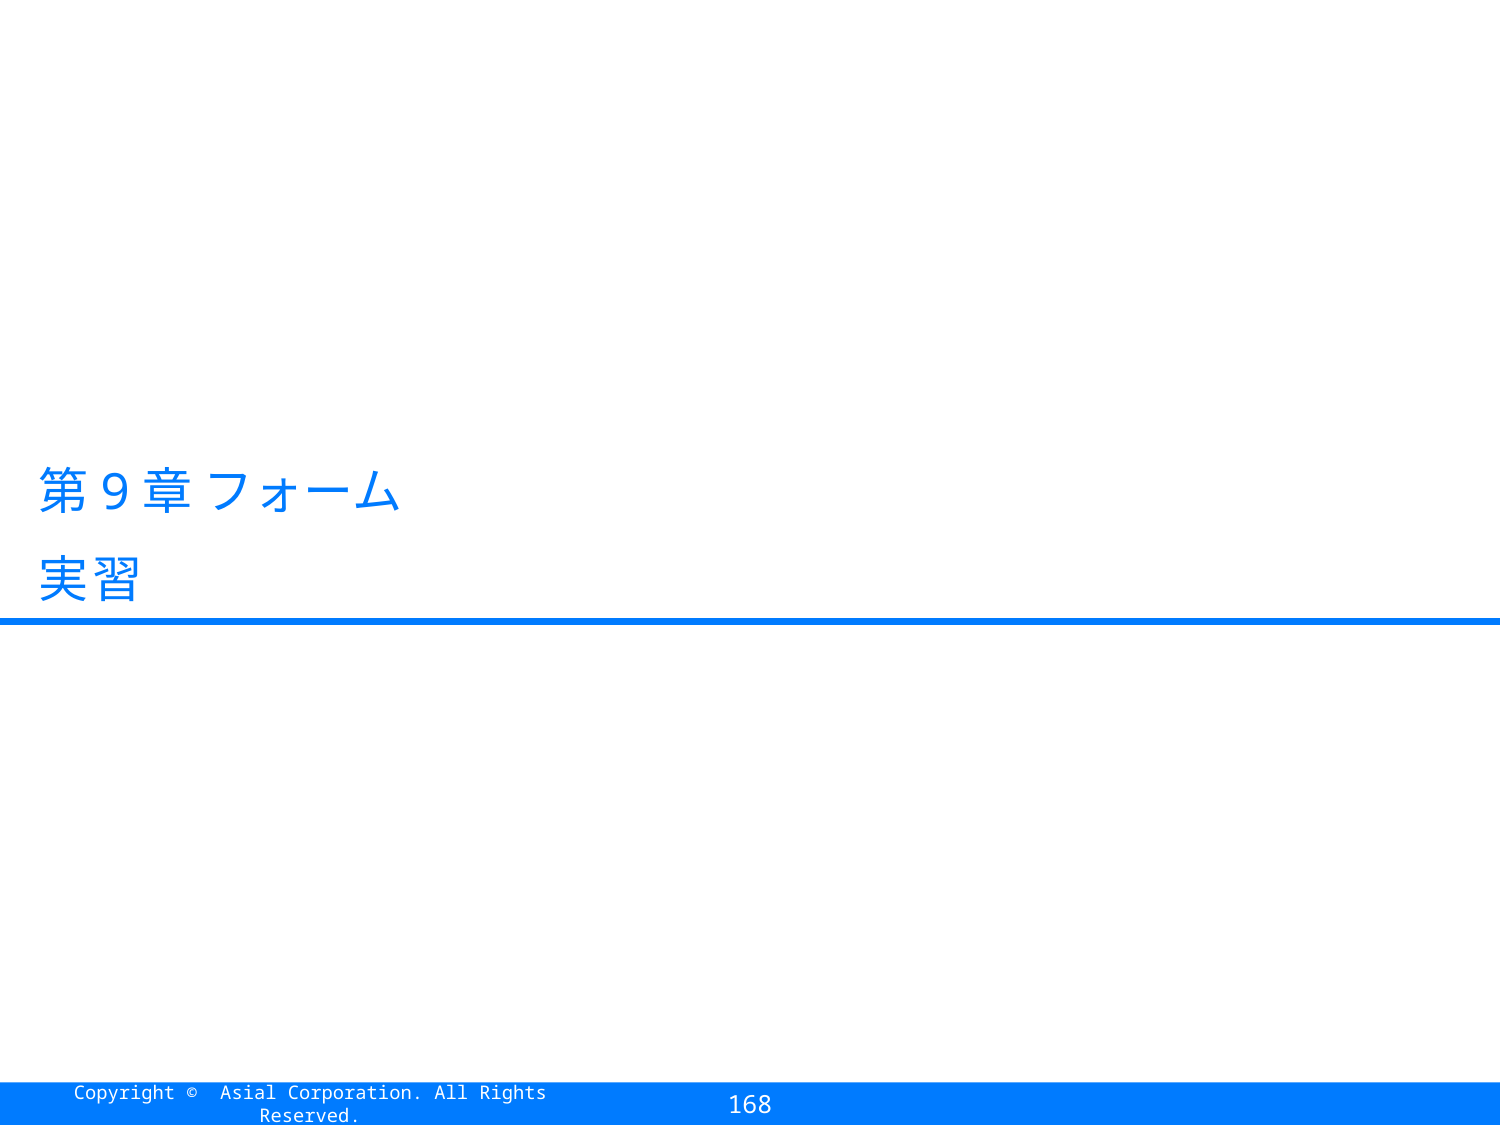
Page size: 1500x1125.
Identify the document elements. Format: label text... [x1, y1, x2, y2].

slide_number 168 [581, 1075, 919, 1125]
list 第9章 フォーム [23, 444, 1500, 536]
title 実習 [23, 538, 1500, 616]
